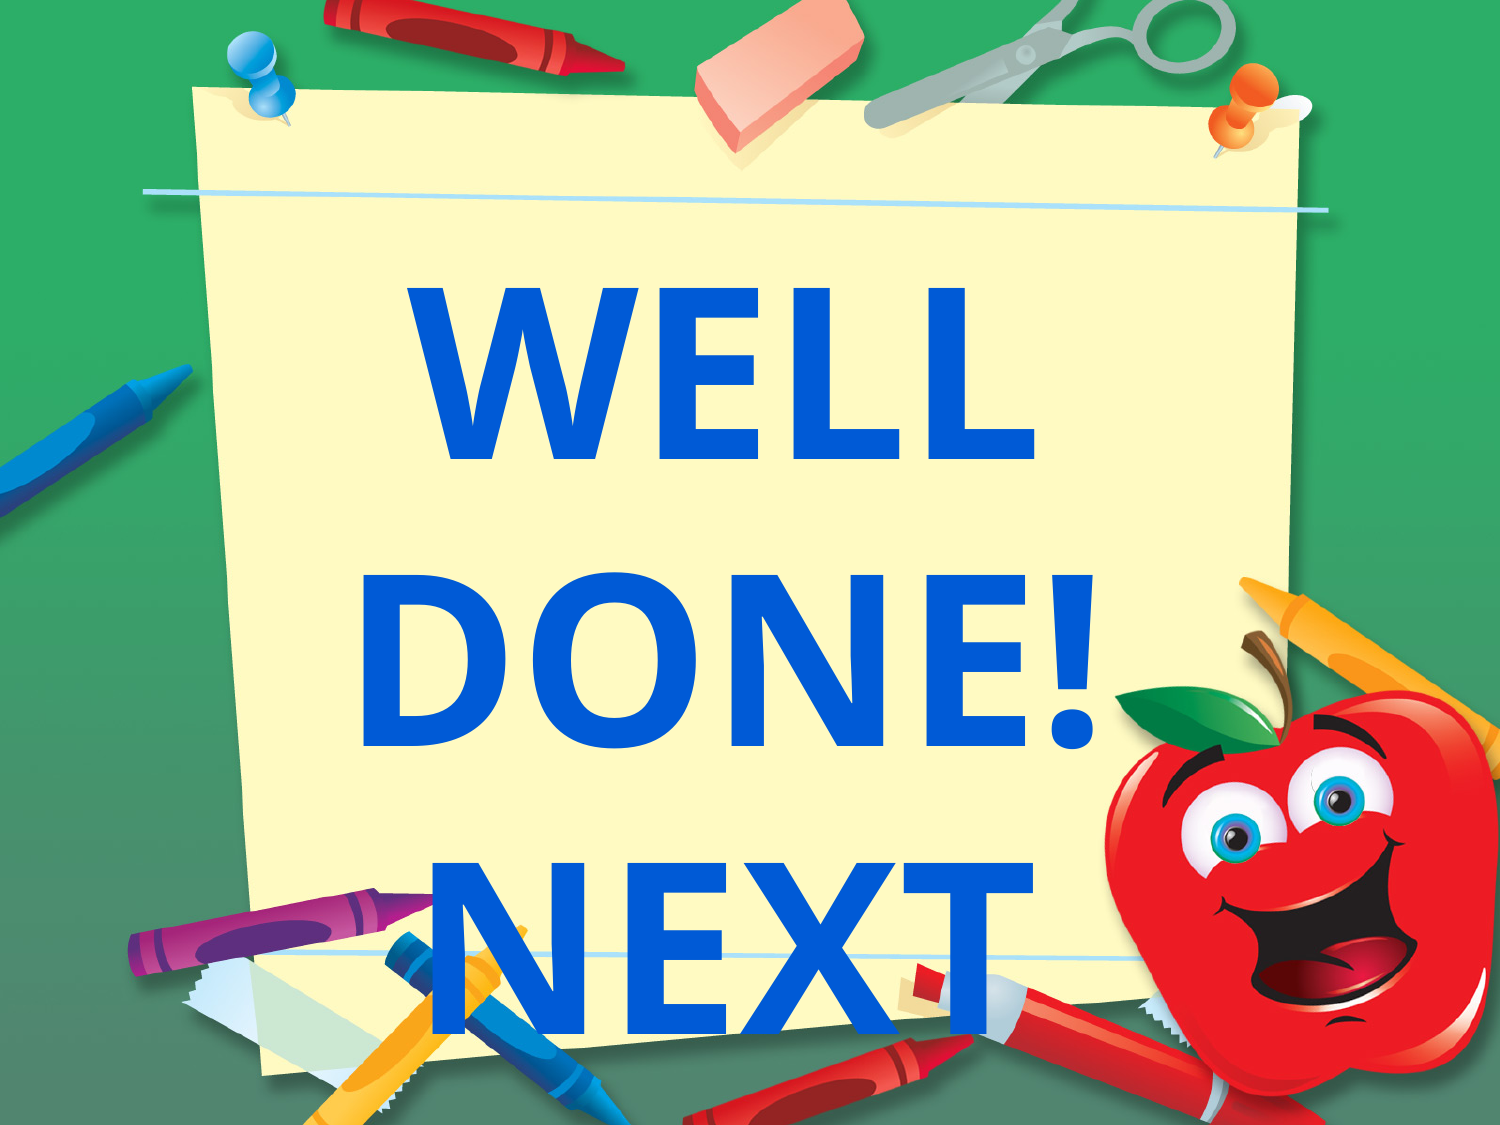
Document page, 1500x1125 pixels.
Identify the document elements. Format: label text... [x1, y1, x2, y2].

picture [0, 0, 1500, 1125]
picture [1350, 790, 1355, 810]
text_box Well done! Next one… [99, 212, 1350, 1125]
